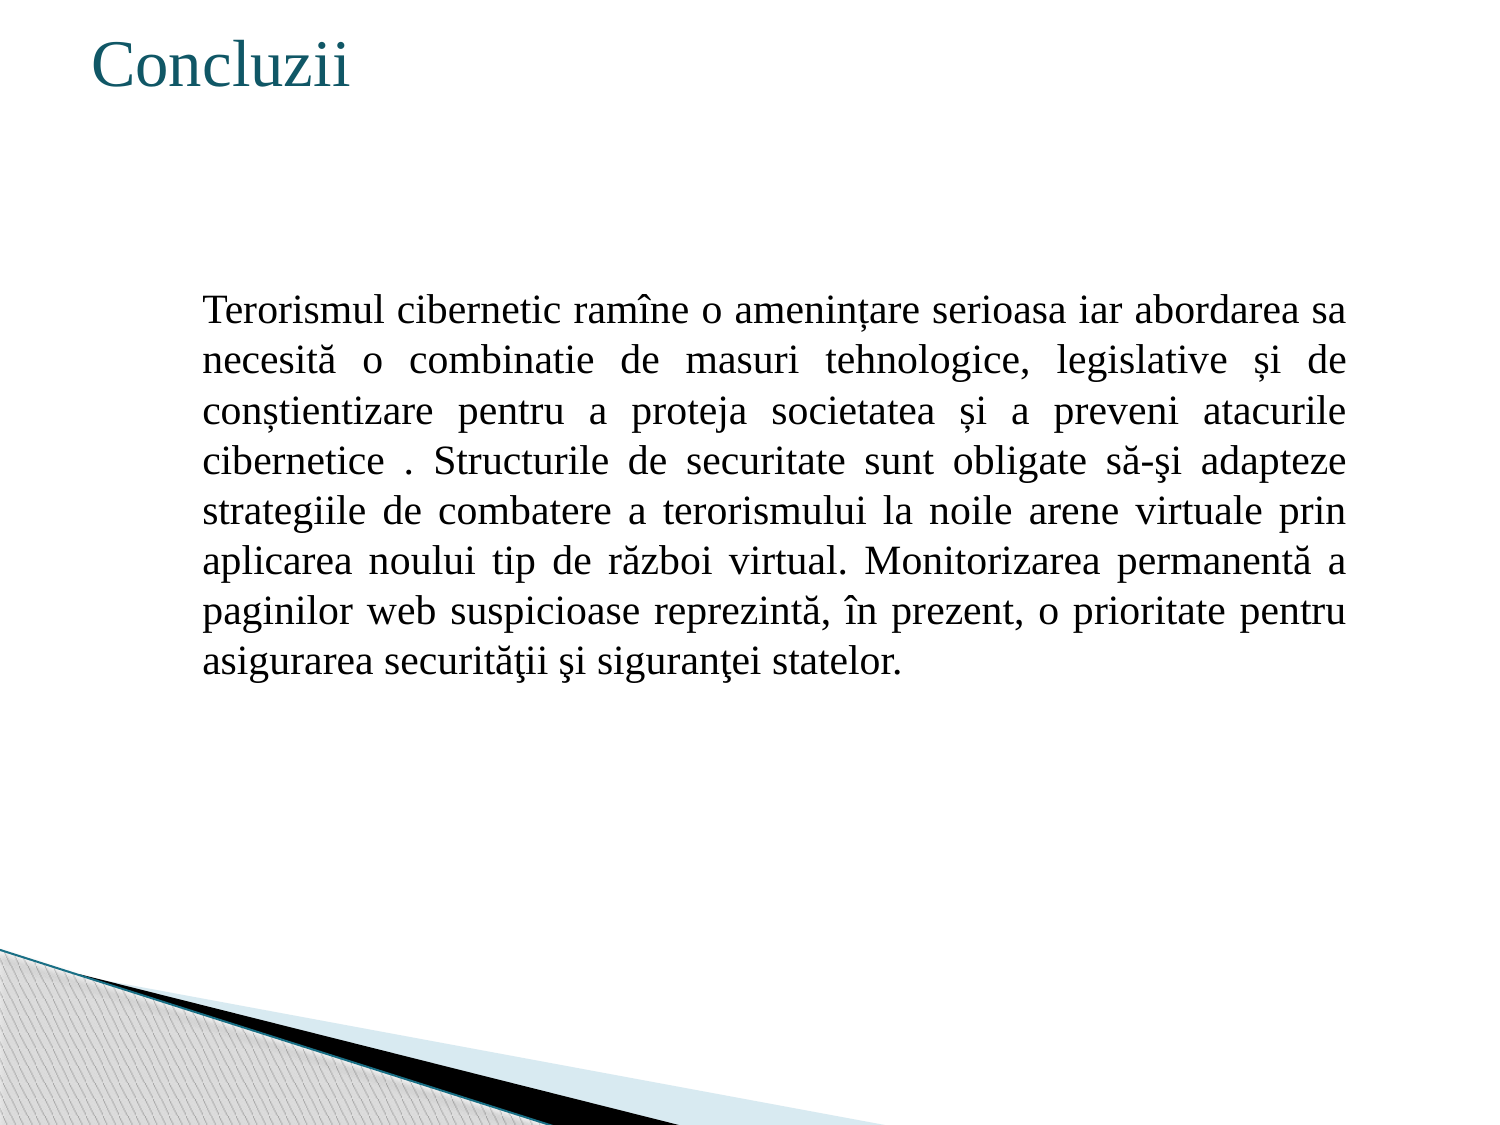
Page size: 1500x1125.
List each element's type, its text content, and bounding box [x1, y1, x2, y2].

text_box Terorismul cibernetic ramîne o amenințare serioasa iar abordarea sa necesită o combinatie de masuri tehnologice, legislative și de conștientizare pentru a proteja societatea și a preveni atacurile cibernetice . Structurile de securitate sunt obligate să-şi adapteze strategiile de combatere a terorismului la noile arene virtuale prin aplicarea noului tip de război virtual. Monitorizarea permanentă a paginilor web suspicioase reprezintă, în prezent, o prioritate pentru asigurarea securităţii şi siguranţei statelor. [187, 274, 1363, 690]
text_box Concluzii [76, 12, 366, 108]
